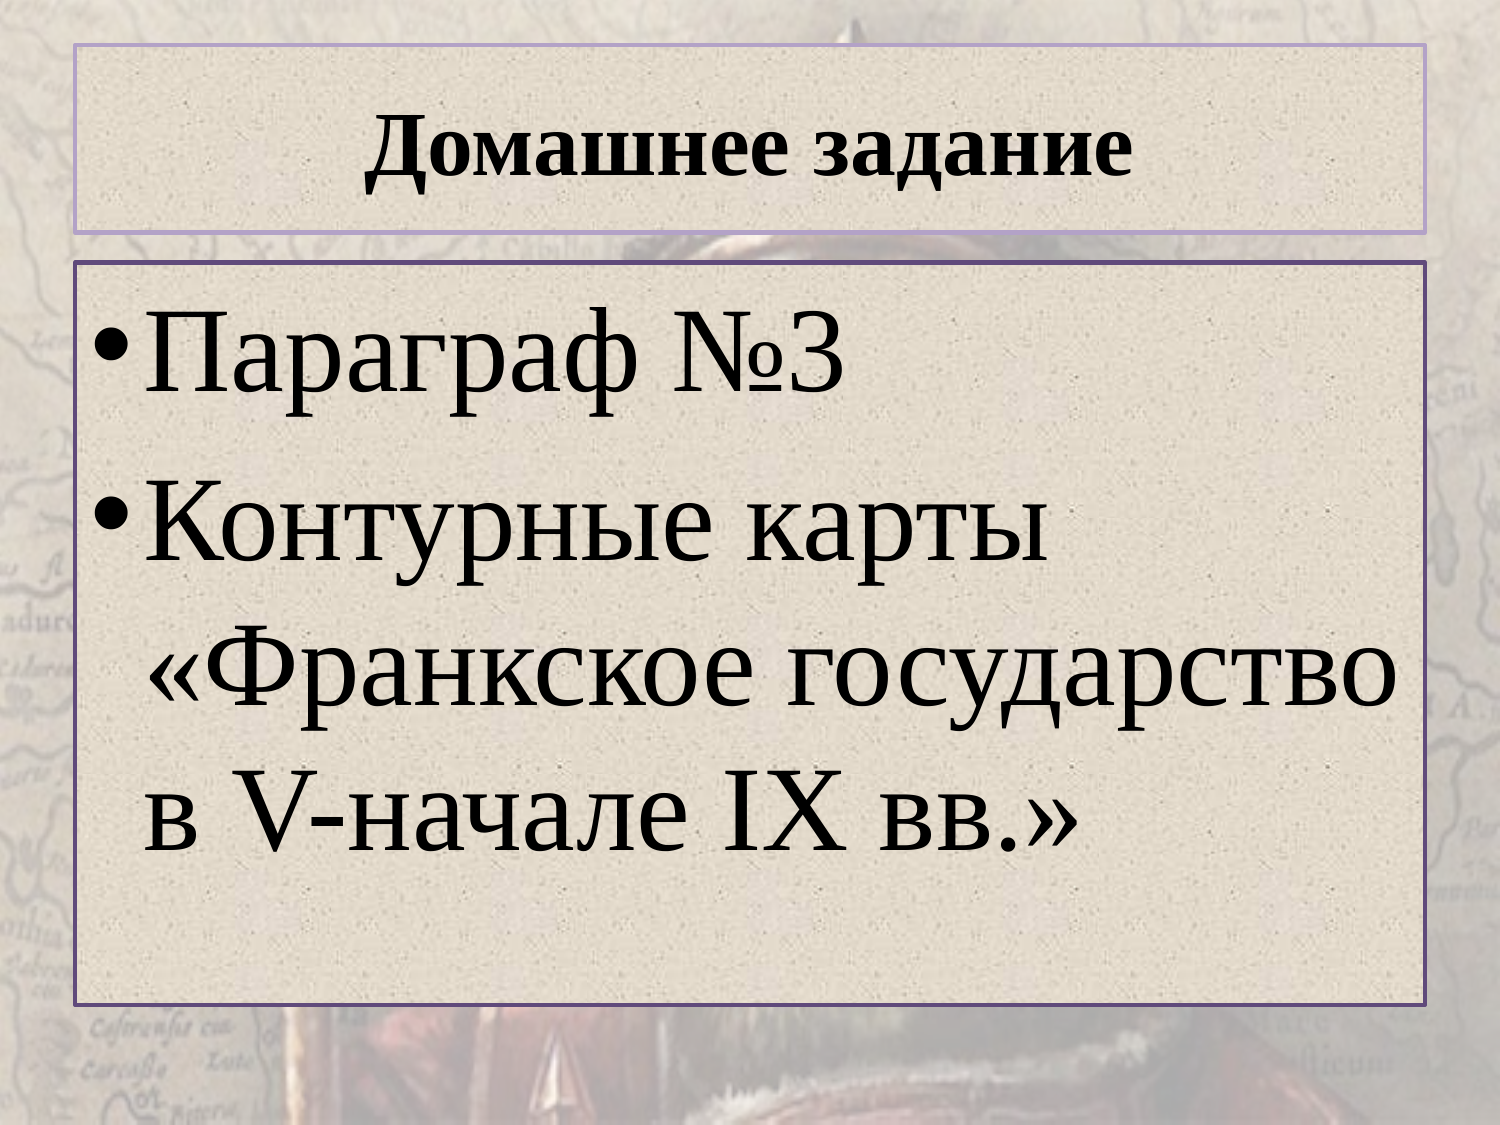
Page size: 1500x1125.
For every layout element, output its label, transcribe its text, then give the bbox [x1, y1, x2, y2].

list Параграф №3 Контурные карты «Франкское государство в V-начале IX вв.» [75, 262, 1425, 1005]
title Домашнее задание [75, 45, 1425, 233]
